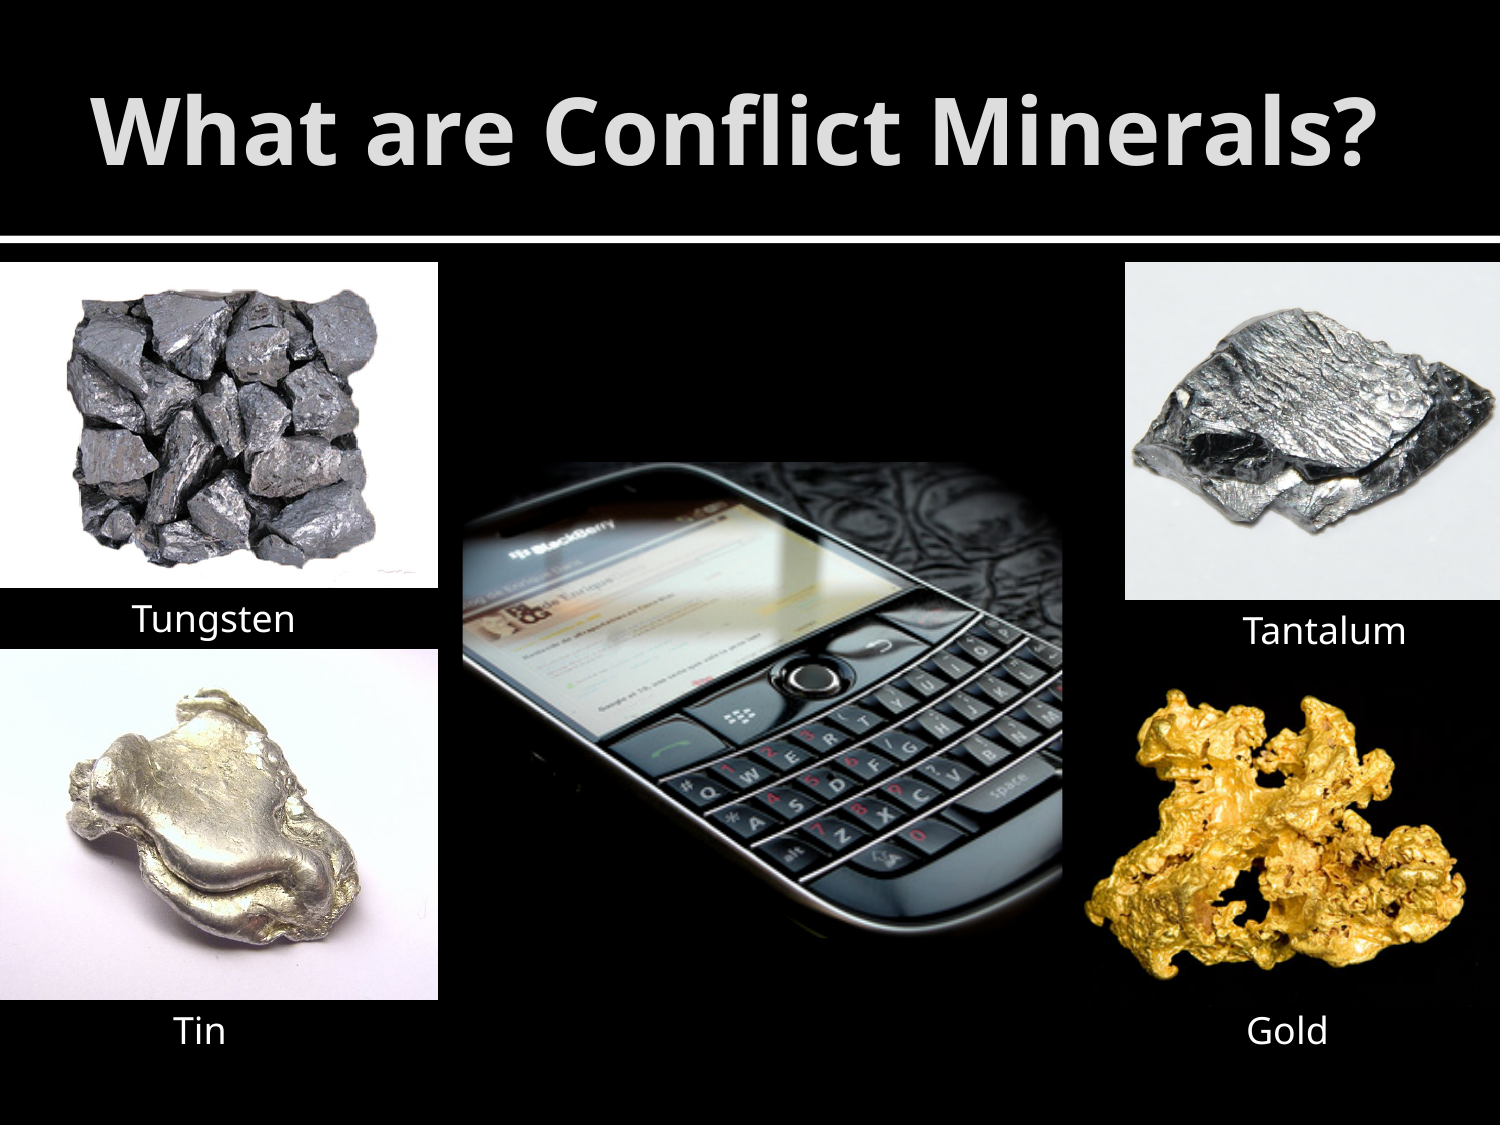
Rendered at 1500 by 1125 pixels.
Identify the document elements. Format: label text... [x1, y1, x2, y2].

picture [1124, 262, 1500, 600]
title What are Conflict Minerals? [75, 25, 1425, 231]
text_box Tantalum [1149, 608, 1500, 660]
picture [462, 462, 1500, 1007]
picture [0, 649, 438, 1001]
text_box Tin [49, 1009, 350, 1060]
text_box Gold [1149, 1015, 1425, 1060]
picture [0, 262, 438, 588]
text_box Tungsten [37, 596, 400, 648]
